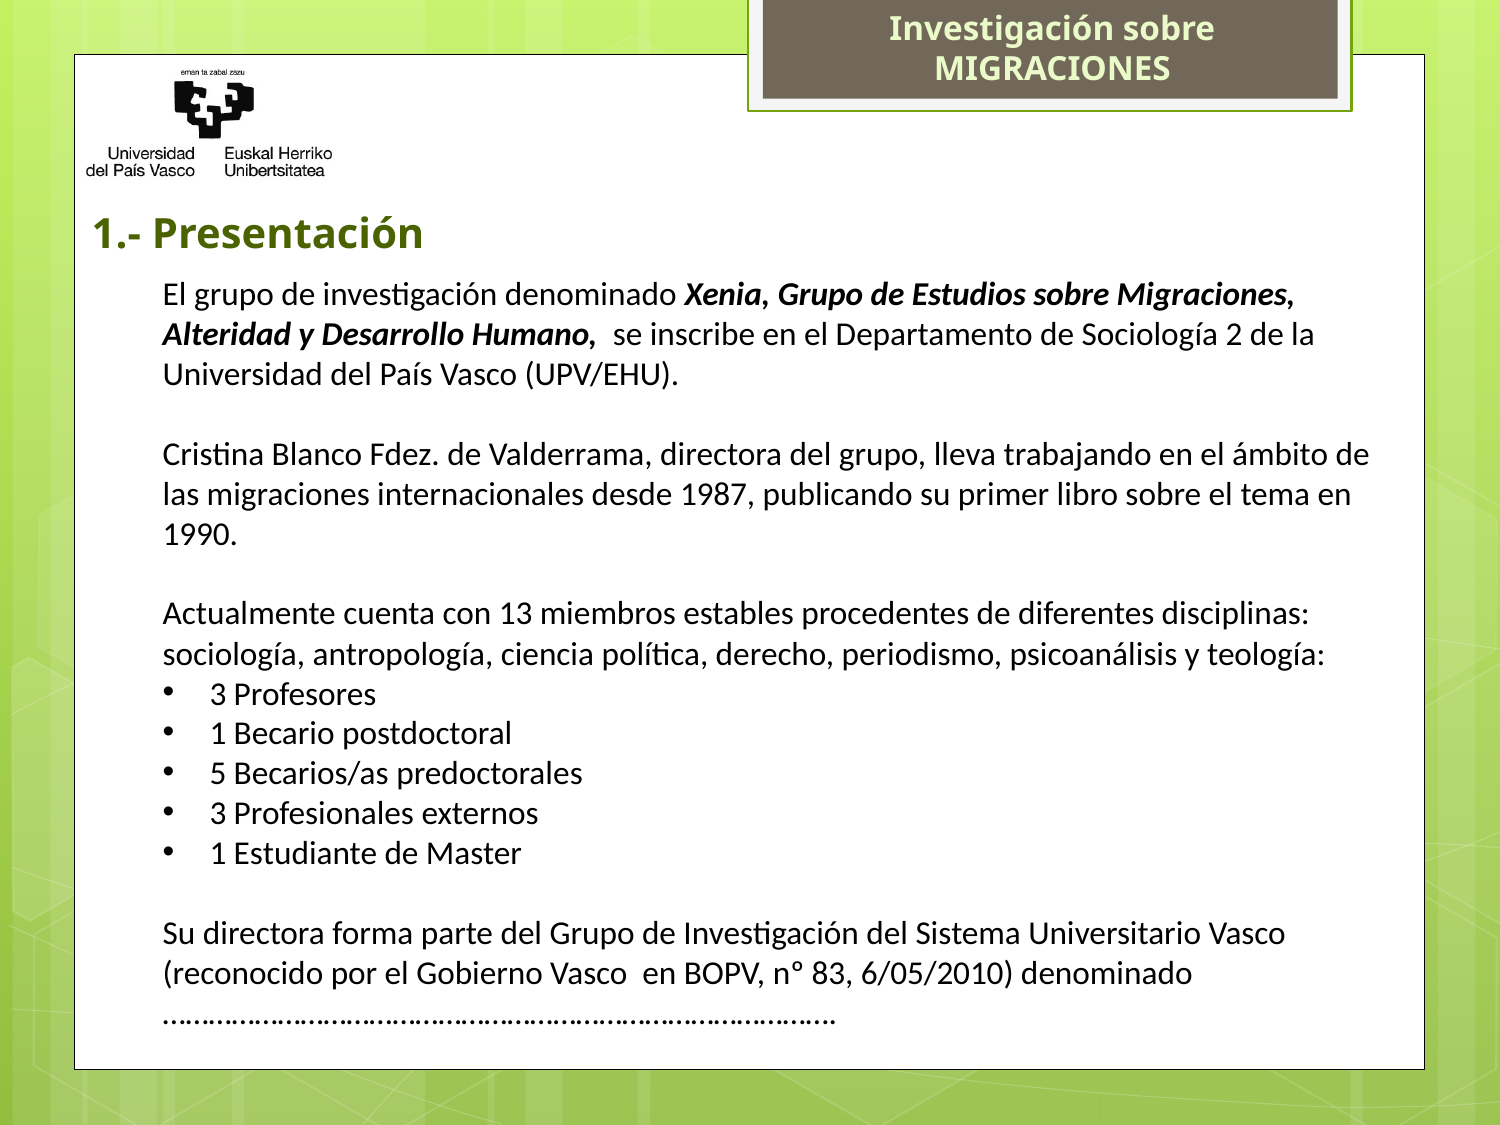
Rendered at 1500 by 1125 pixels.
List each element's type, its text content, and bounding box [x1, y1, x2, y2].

text_box 1.- Presentación [76, 199, 754, 265]
picture [76, 59, 345, 185]
text_box Investigación sobre MIGRACIONES [786, 0, 1319, 95]
text_box El grupo de investigación denominado Xenia, Grupo de Estudios sobre Migraciones, Alteridad y Desarrollo Humano, se inscribe en el Departamento de Sociología 2 de la Universidad del País Vasco (UPV/EHU). Cristina Blanco Fdez. de Valderrama, directora del grupo, lleva trabajando en el ámbito de las migraciones internacionales desde 1987, publicando su primer libro sobre el tema en 1990. Actualmente cuenta con 13 miembros estables procedentes de diferentes disciplinas: sociología, antropología, ciencia política, derecho, periodismo, psicoanálisis y teología: 3 Profesores 1 Becario postdoctoral 5 Becarios/as predoctorales 3 Profesionales externos 1 Estudiante de Master Su directora forma parte del Grupo de Investigación del Sistema Universitario Vasco (reconocido por el Gobierno Vasco en BOPV, nº 83, 6/05/2010) denominado ……………………………………………………………………………. [147, 265, 1426, 1039]
